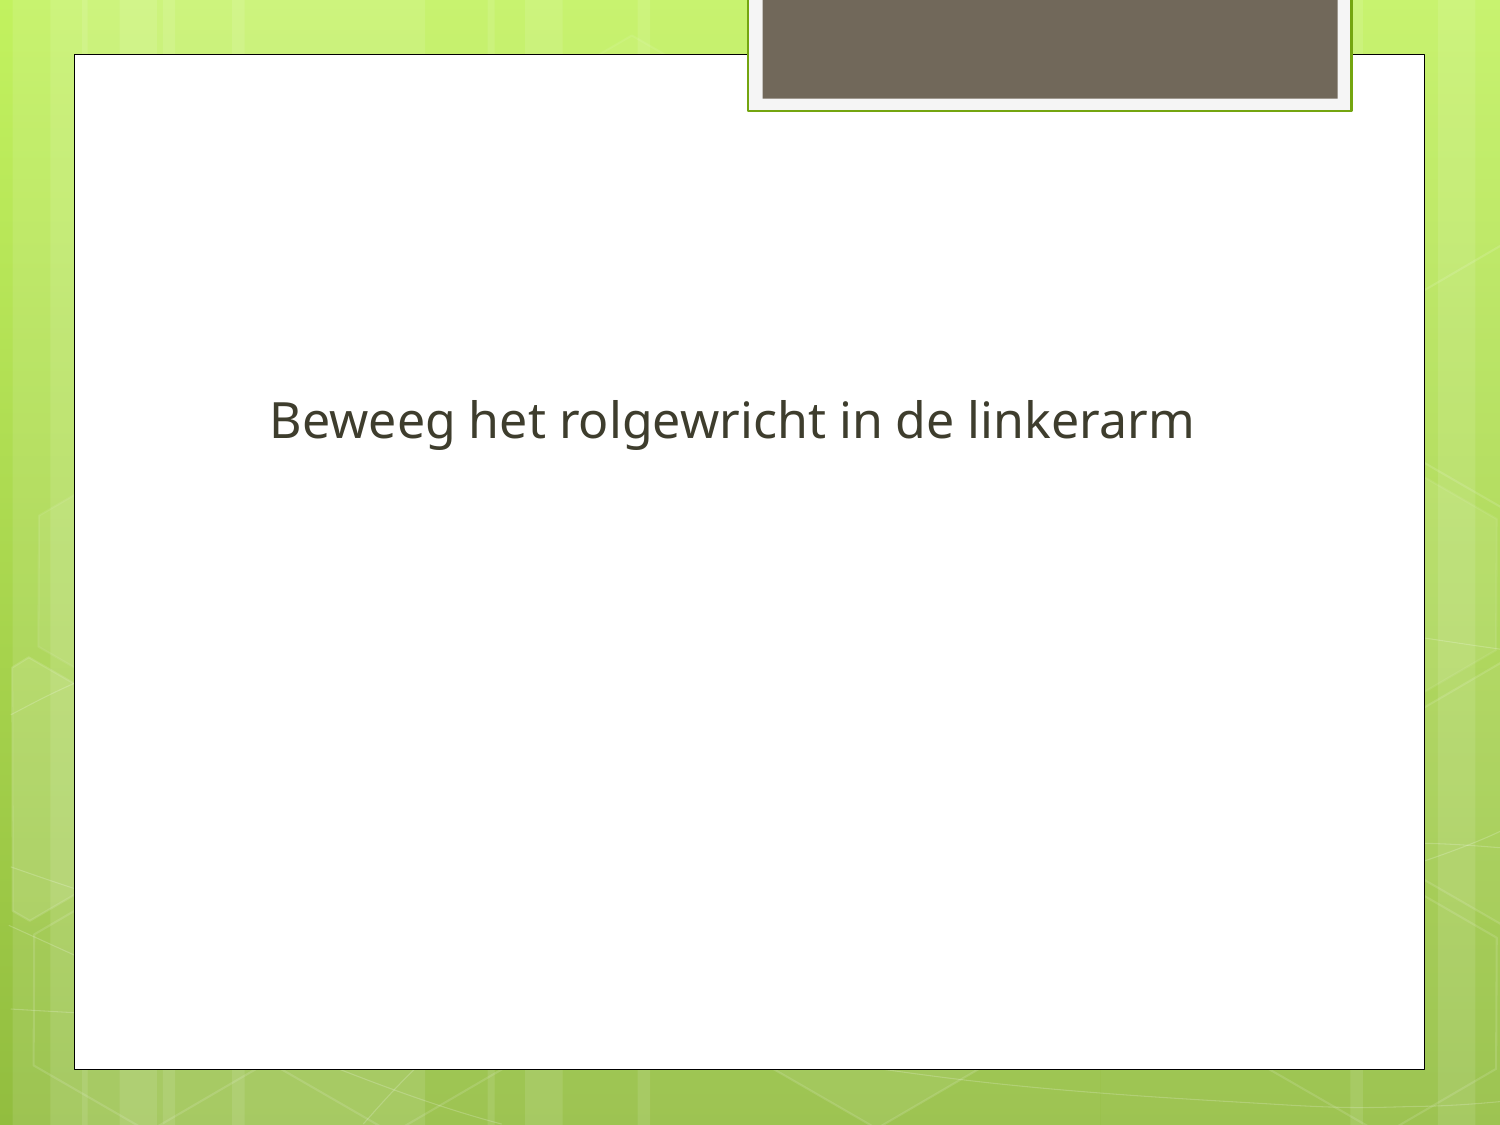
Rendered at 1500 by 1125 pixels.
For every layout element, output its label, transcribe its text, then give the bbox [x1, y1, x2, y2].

list Beweeg het rolgewricht in de linkerarm [171, 381, 1283, 957]
